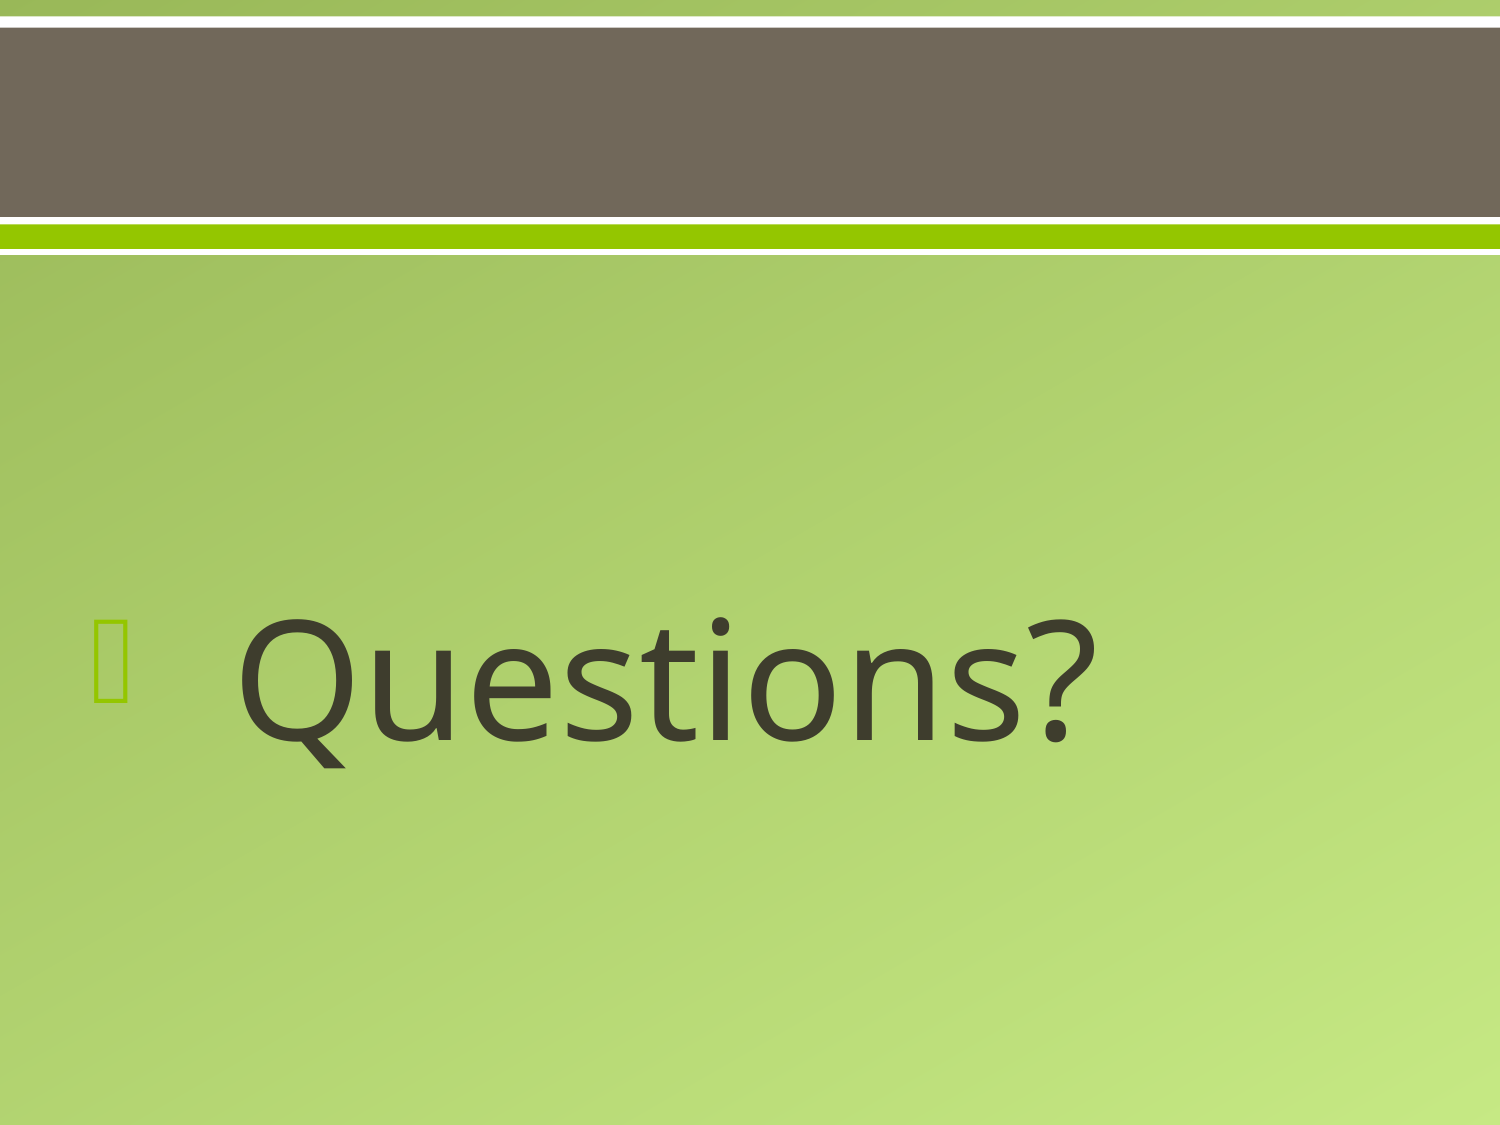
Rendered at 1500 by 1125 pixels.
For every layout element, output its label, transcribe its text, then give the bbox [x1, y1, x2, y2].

list Questions? [74, 262, 1426, 1006]
